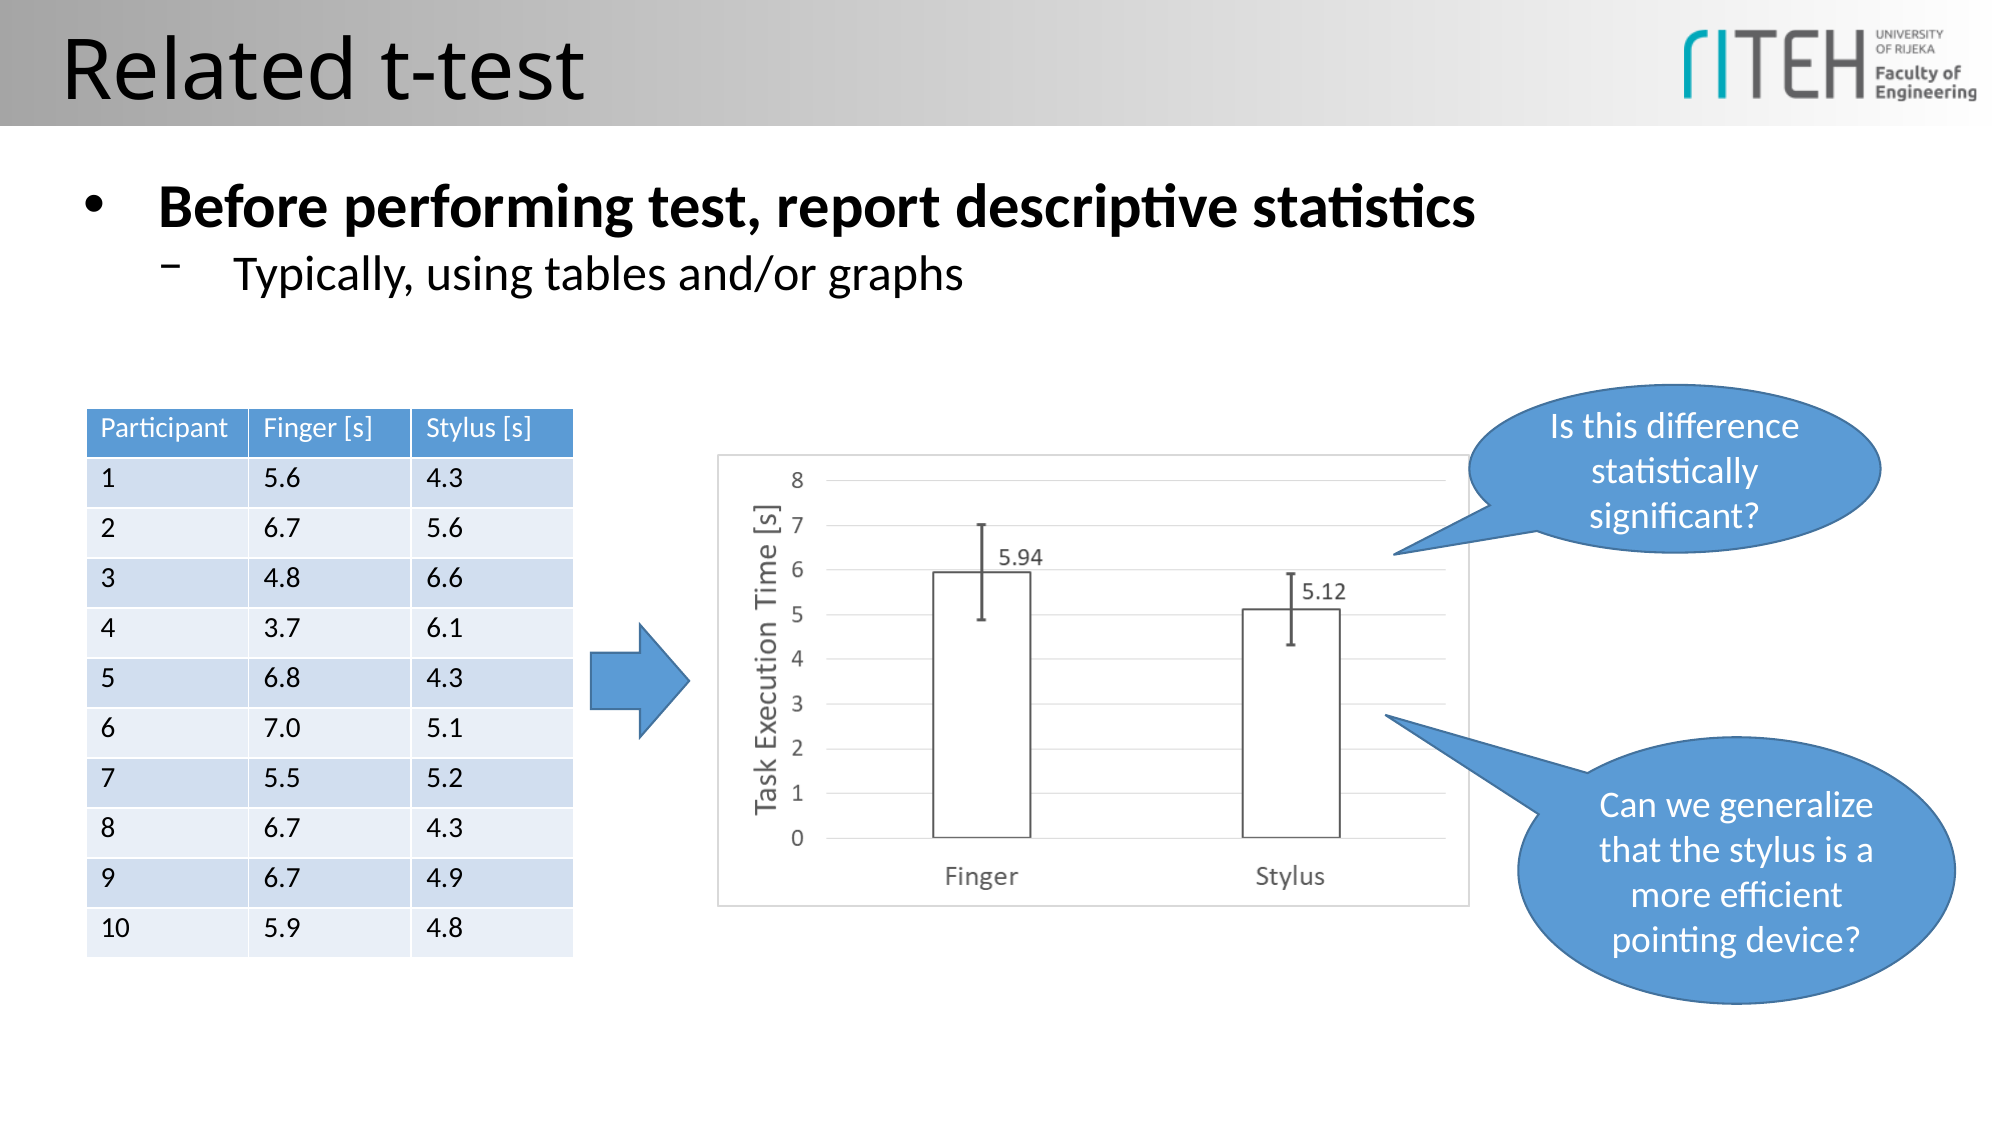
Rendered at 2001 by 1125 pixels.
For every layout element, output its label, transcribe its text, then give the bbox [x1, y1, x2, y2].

table_cell 5.1 [412, 709, 573, 757]
table_cell 5.9 [249, 909, 410, 957]
text_box [0, 0, 2000, 127]
table_cell 10 [87, 909, 248, 957]
table_cell 1 [87, 459, 248, 507]
picture [1683, 20, 1977, 107]
picture [717, 454, 1470, 907]
table_cell 6.7 [249, 859, 410, 907]
table_cell 4 [87, 609, 248, 657]
table_cell 4.3 [412, 459, 573, 507]
table_cell 5.6 [249, 459, 410, 507]
table_cell 5 [87, 659, 248, 707]
table_cell 2 [87, 509, 248, 557]
table_cell 7.0 [249, 709, 410, 757]
text_box Is this difference statistically significant? [1470, 383, 1882, 554]
table_cell 6.1 [412, 609, 573, 657]
table_cell 3.7 [249, 609, 410, 657]
table_header Stylus [s] [412, 409, 573, 457]
table_cell 6.7 [249, 809, 410, 857]
table_cell 4.8 [412, 909, 573, 957]
table_cell 9 [87, 859, 248, 907]
table_cell 5.6 [412, 509, 573, 557]
table_cell 5.2 [412, 759, 573, 807]
table_cell 4.8 [249, 559, 410, 607]
table_header Participant [87, 409, 248, 457]
table_cell 7 [87, 759, 248, 807]
table_cell 8 [87, 809, 248, 857]
text_box [589, 621, 691, 740]
table_header Finger [s] [249, 409, 410, 457]
table_cell 6 [87, 709, 248, 757]
table_cell 4.3 [412, 809, 573, 857]
table_cell 4.3 [412, 659, 573, 707]
table_cell 6.8 [249, 659, 410, 707]
table_cell 6.6 [412, 559, 573, 607]
title Related t-test [45, 20, 1601, 126]
text_box Can we generalize that the stylus is a more efficient pointing device? [1470, 736, 1957, 1005]
text_box Before performing test, report descriptive statistics Typically, using tables and/or graphs [68, 158, 1932, 308]
table_cell 6.7 [249, 509, 410, 557]
table_cell 3 [87, 559, 248, 607]
table_cell 4.9 [412, 859, 573, 907]
table_cell 5.5 [249, 759, 410, 807]
